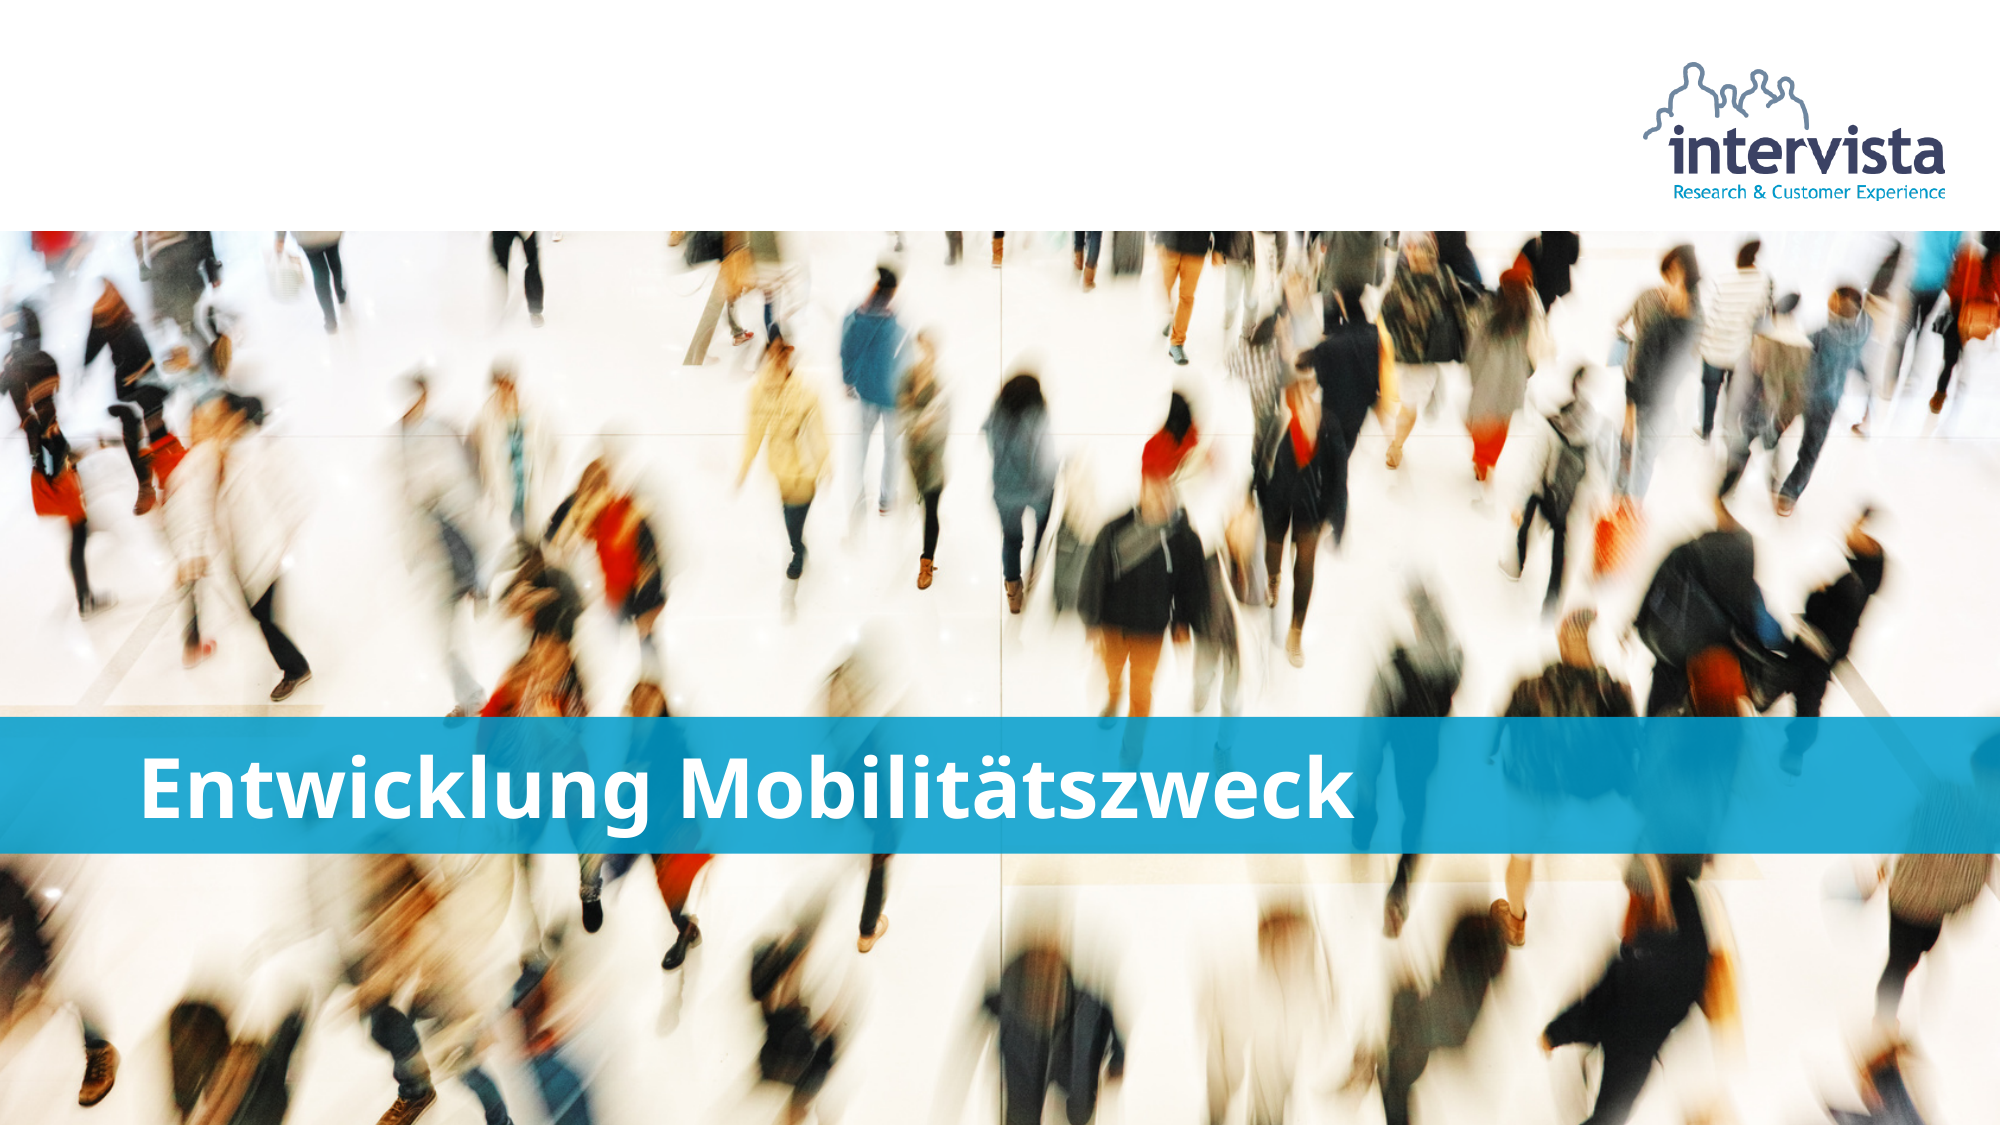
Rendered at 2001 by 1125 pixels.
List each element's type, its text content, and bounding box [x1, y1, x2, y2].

list Entwicklung Mobilitätszweck [0, 716, 2000, 854]
picture [0, 854, 2000, 1125]
picture [0, 231, 2000, 716]
